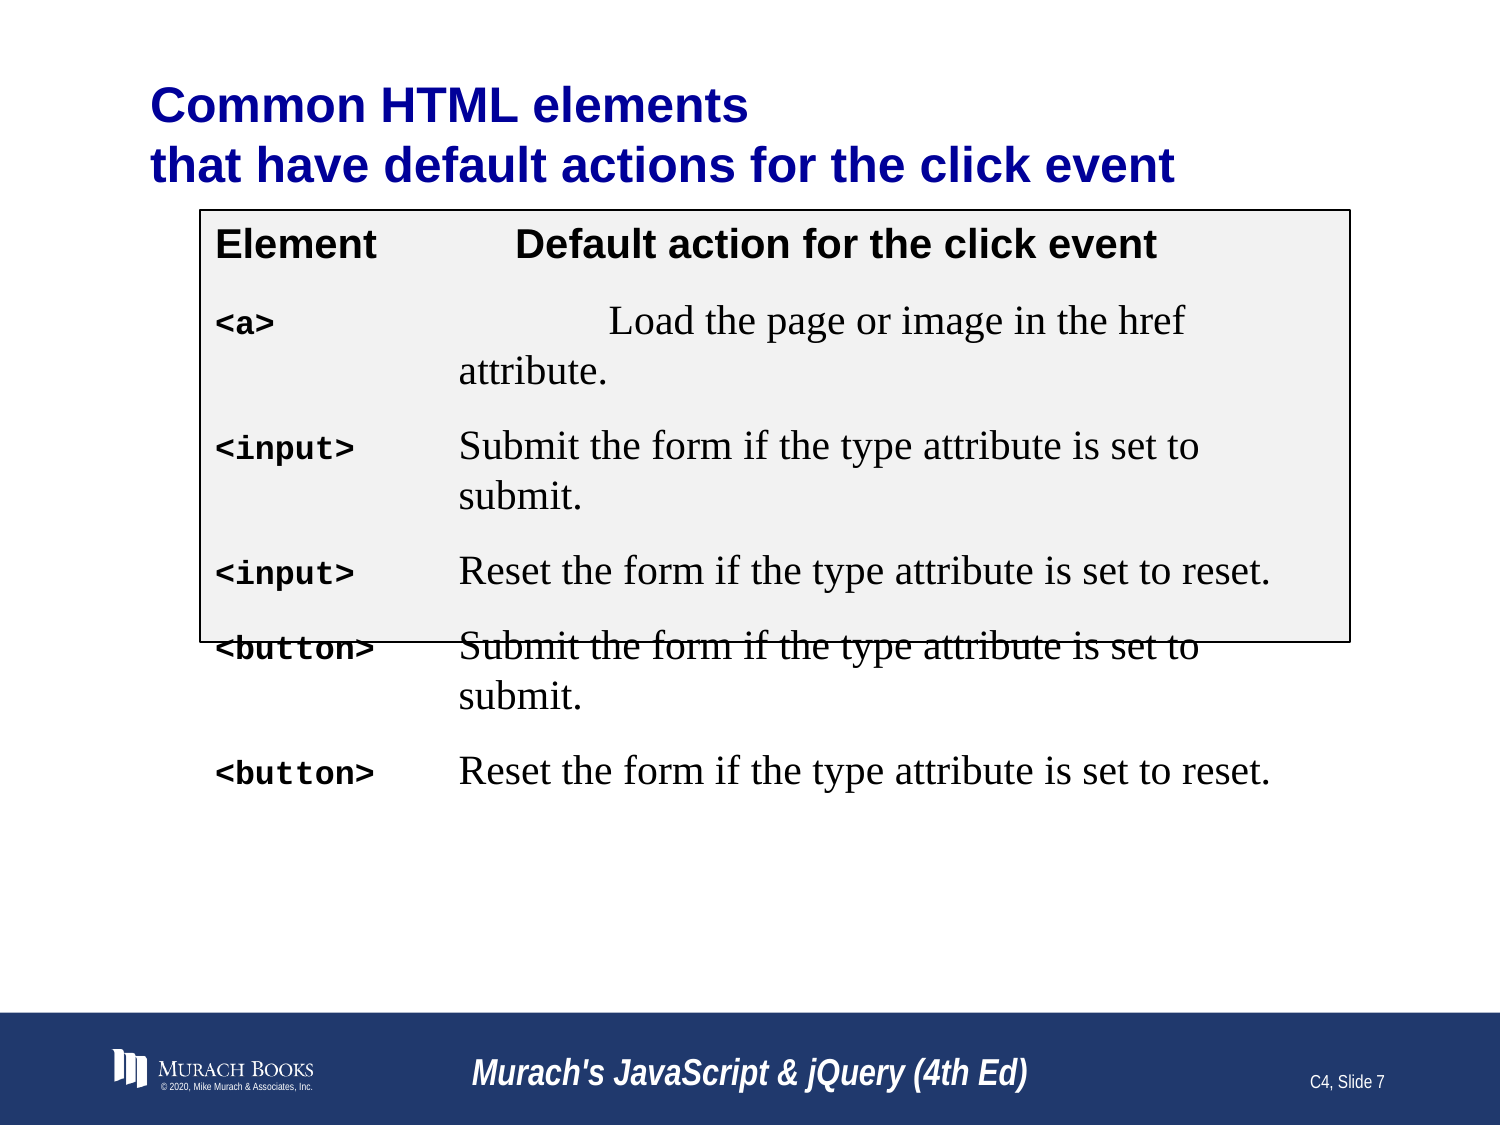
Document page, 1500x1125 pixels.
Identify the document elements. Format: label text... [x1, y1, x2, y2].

slide_number Murach's JavaScript & jQuery (4th Ed) [463, 1025, 1050, 1100]
title Common HTML elements that have default actions for the click event [150, 72, 1350, 194]
slide_number C4, Slide 7 [1087, 1025, 1400, 1100]
footer © 2020, Mike Murach & Associates, Inc. [12, 1025, 463, 1100]
list Element Default action for the click event <a> Load the page or image in the href attribute. <input> Submit the form if the type attribute is set to submit. <input> Reset the form if the type attribute is set to reset. <button> Submit the form if the type attribute is set to submit. <button> Reset the form if the type attribute is set to reset. [197, 207, 1353, 645]
